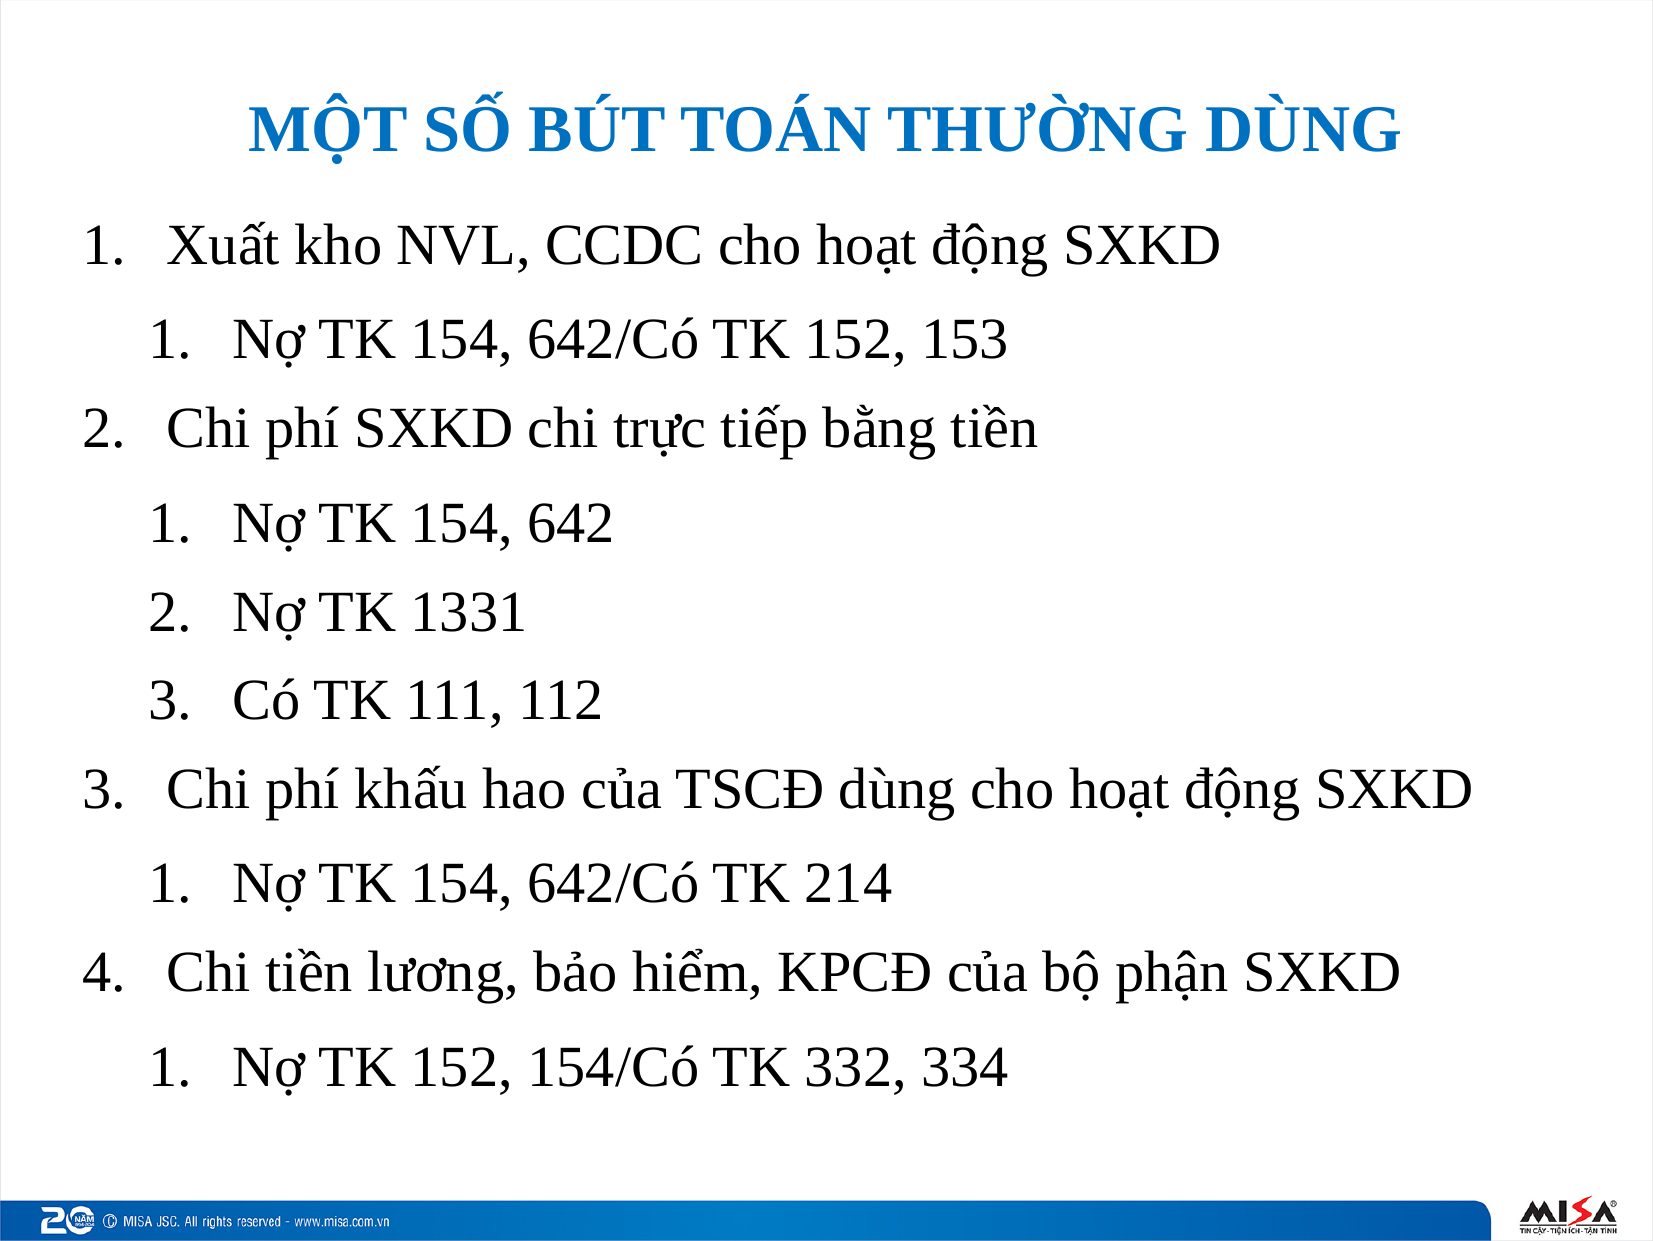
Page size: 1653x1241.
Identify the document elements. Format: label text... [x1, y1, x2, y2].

list Xuất kho NVL, CCDC cho hoạt động SXKD Nợ TK 154, 642/Có TK 152, 153 Chi phí SXKD chi trực tiếp bằng tiền Nợ TK 154, 642 Nợ TK 1331 Có TK 111, 112 Chi phí khấu hao của TSCĐ dùng cho hoạt động SXKD Nợ TK 154, 642/Có TK 214 Chi tiền lương, bảo hiểm, KPCĐ của bộ phận SXKD Nợ TK 152, 154/Có TK 332, 334 [82, 207, 1537, 1009]
picture [0, 0, 1653, 1241]
title MỘT SỐ BÚT TOÁN THƯỜNG DÙNG [82, 49, 1570, 208]
